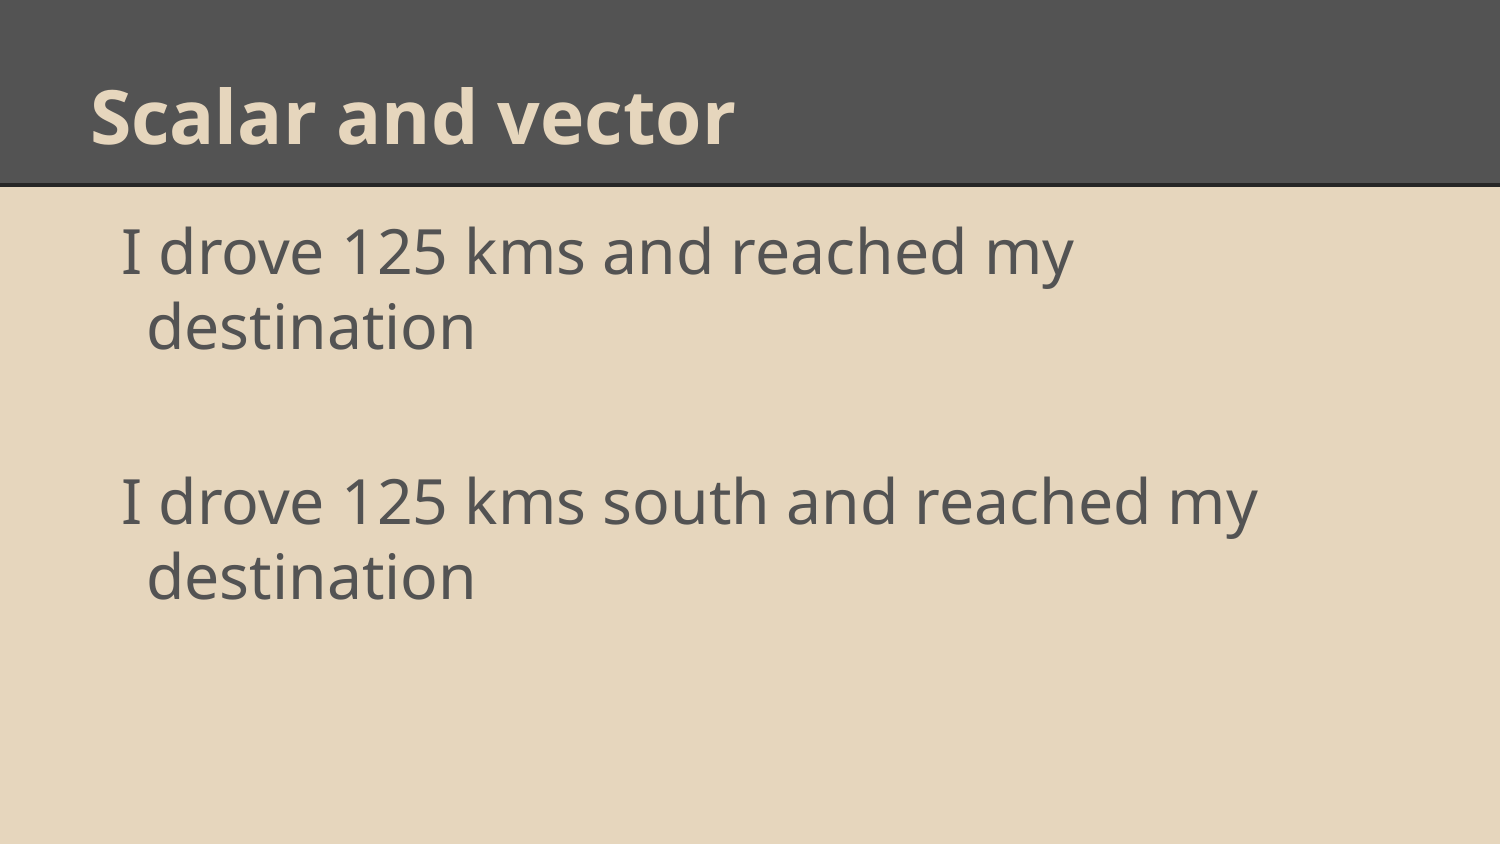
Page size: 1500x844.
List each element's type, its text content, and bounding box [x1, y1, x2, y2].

title Scalar and vector [75, 33, 1425, 175]
list I drove 125 kms and reached my destination I drove 125 kms south and reached my destination [75, 196, 1425, 808]
